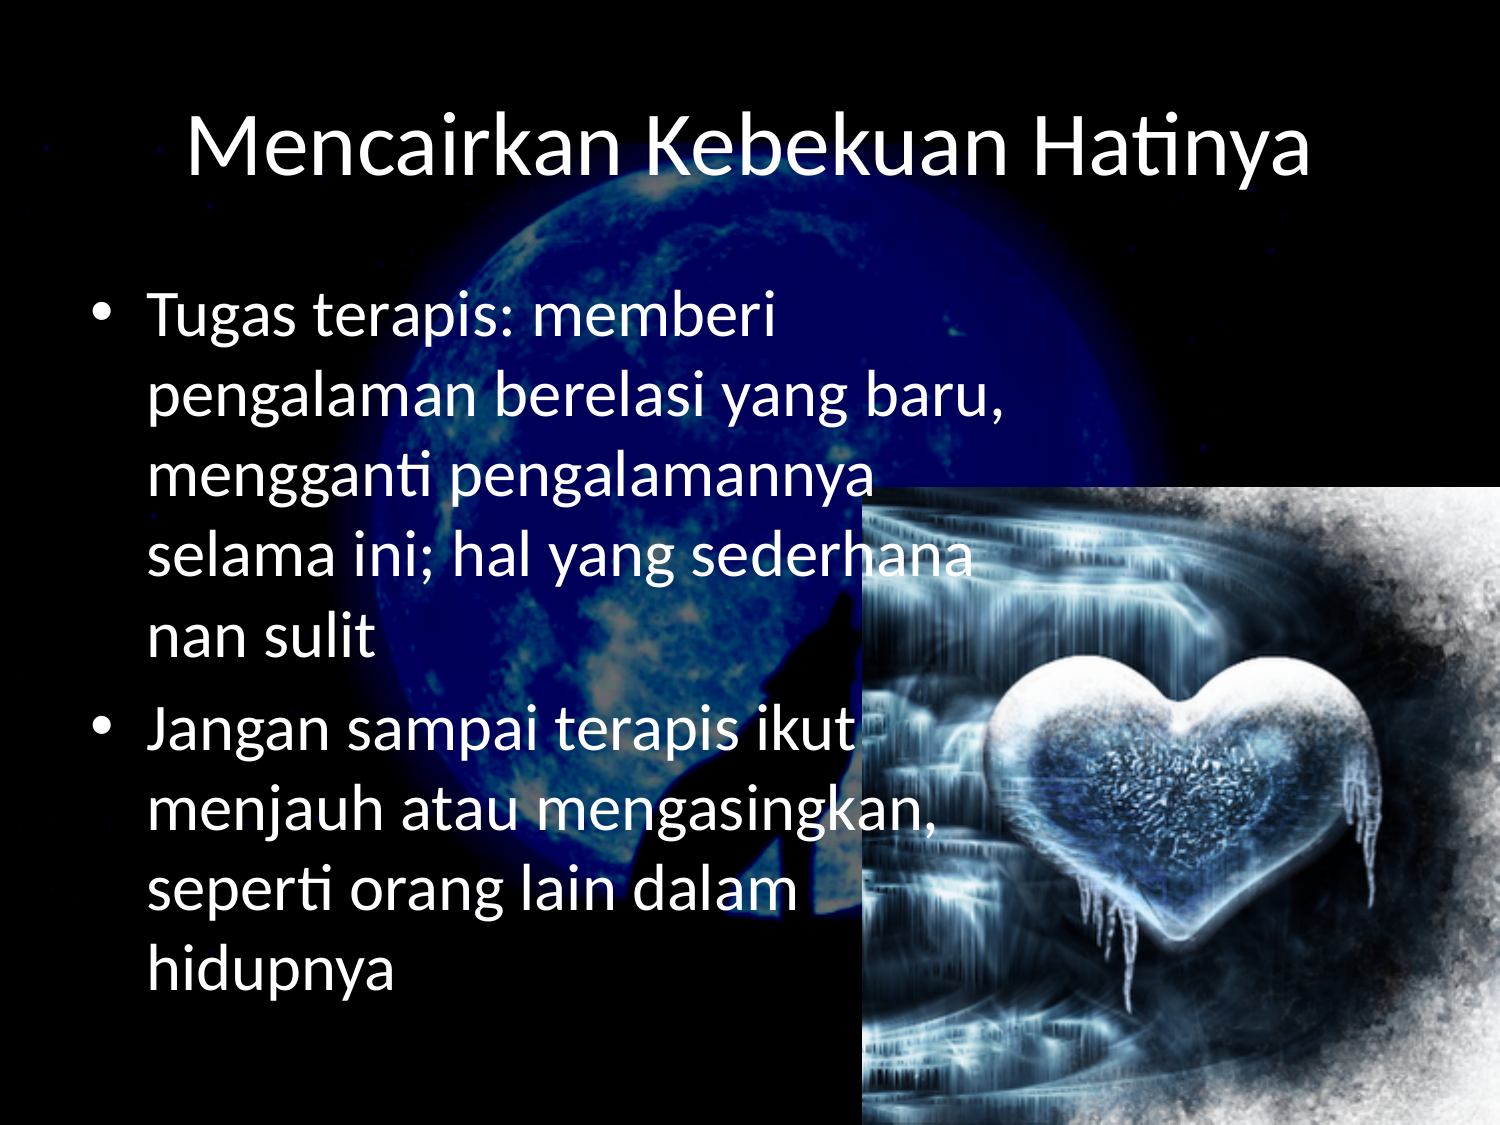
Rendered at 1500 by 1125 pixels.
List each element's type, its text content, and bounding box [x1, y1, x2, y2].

picture [0, 0, 1500, 1125]
list Tugas terapis: memberi pengalaman berelasi yang baru, mengganti pengalamannya selama ini; hal yang sederhana nan sulit Jangan sampai terapis ikut menjauh atau mengasingkan, seperti orang lain dalam hidupnya [75, 262, 1075, 1088]
title Mencairkan Kebekuan Hatinya [75, 45, 1425, 233]
